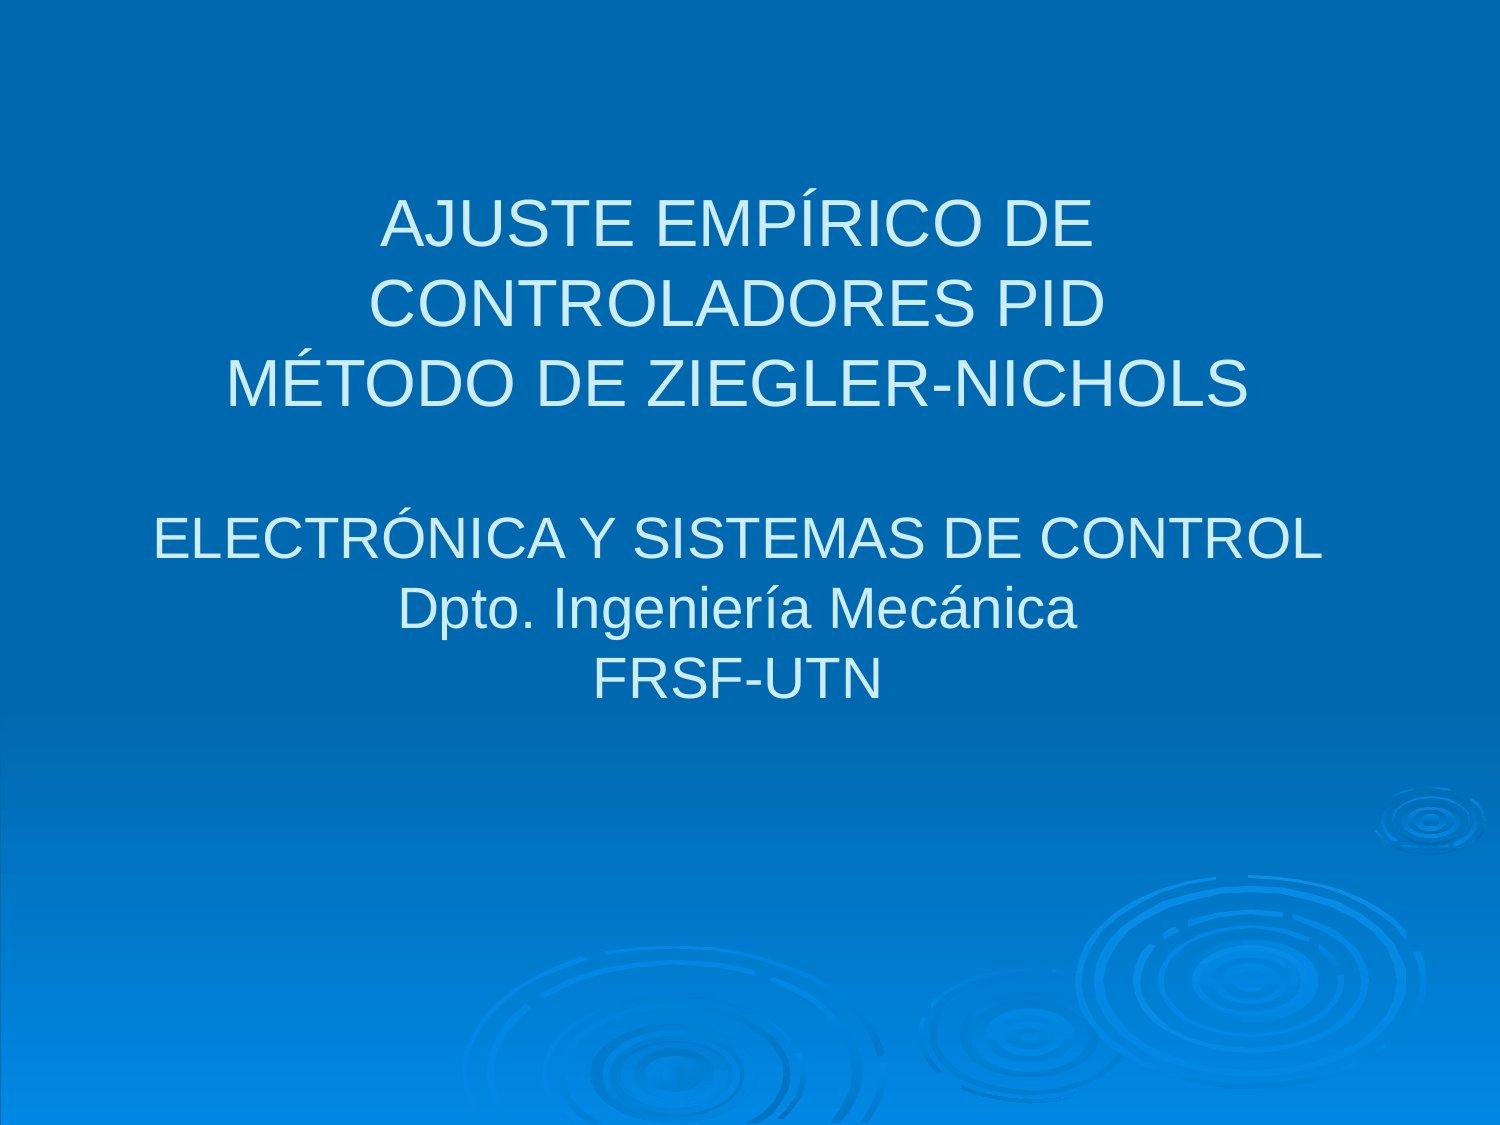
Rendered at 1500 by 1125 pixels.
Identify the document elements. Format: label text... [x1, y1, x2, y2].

title AJUSTE EMPÍRICO DE CONTROLADORES PID MÉTODO DE ZIEGLER-NICHOLS ELECTRÓNICA Y SISTEMAS DE CONTROL Dpto. Ingeniería Mecánica FRSF-UTN [100, 172, 1377, 718]
